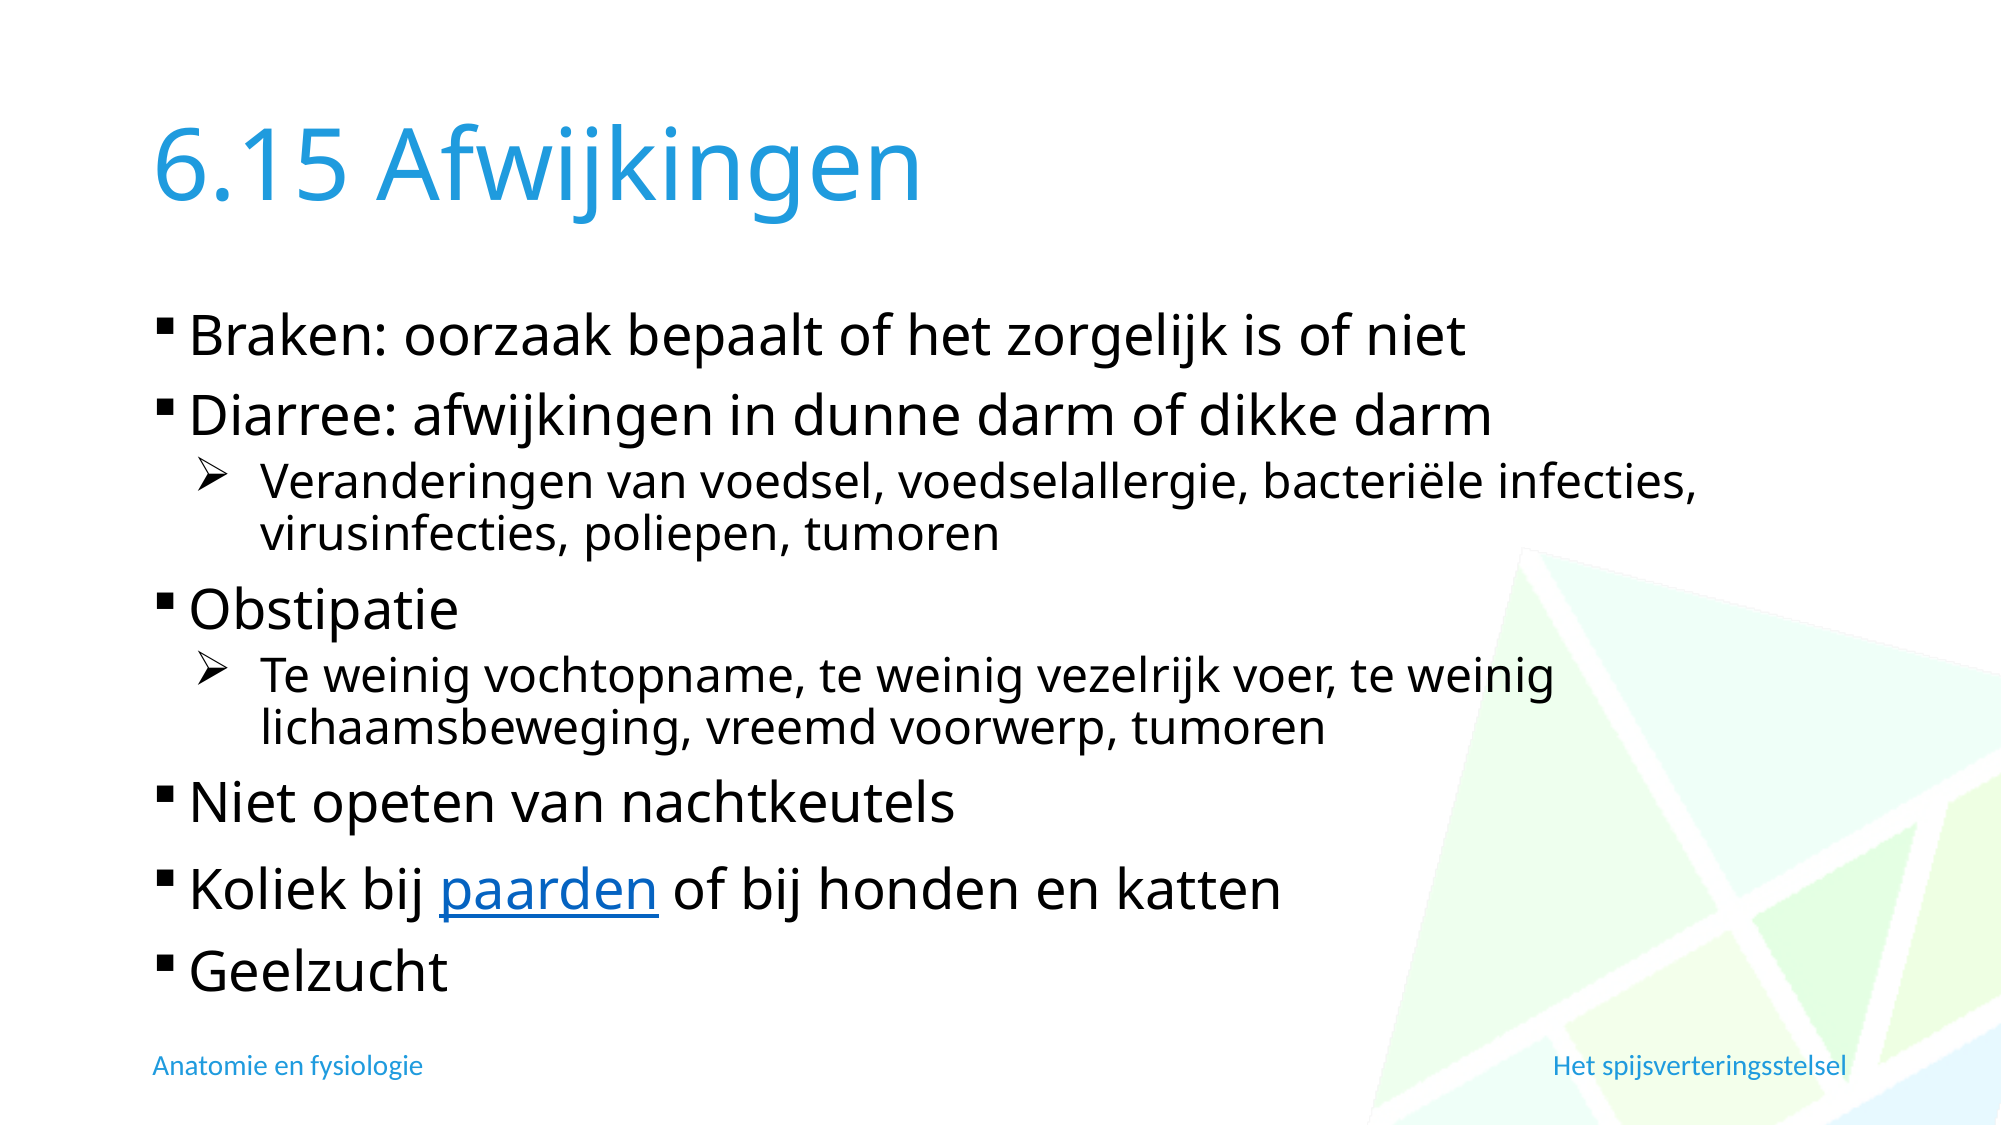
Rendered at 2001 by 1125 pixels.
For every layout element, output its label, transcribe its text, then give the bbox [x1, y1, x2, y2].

list Het spijsverteringsstelsel [1412, 1042, 1863, 1103]
list Anatomie en fysiologie [137, 1042, 588, 1103]
title 6.15 Afwijkingen [137, 59, 1863, 278]
list Braken: oorzaak bepaalt of het zorgelijk is of niet Diarree: afwijkingen in dunne darm of dikke darm Veranderingen van voedsel, voedselallergie, bacteriële infecties, virusinfecties, poliepen, tumoren Obstipatie Te weinig vochtopname, te weinig vezelrijk voer, te weinig lichaamsbeweging, vreemd voorwerp, tumoren Niet opeten van nachtkeutels Koliek bij paarden of bij honden en katten Geelzucht [137, 299, 1863, 1014]
